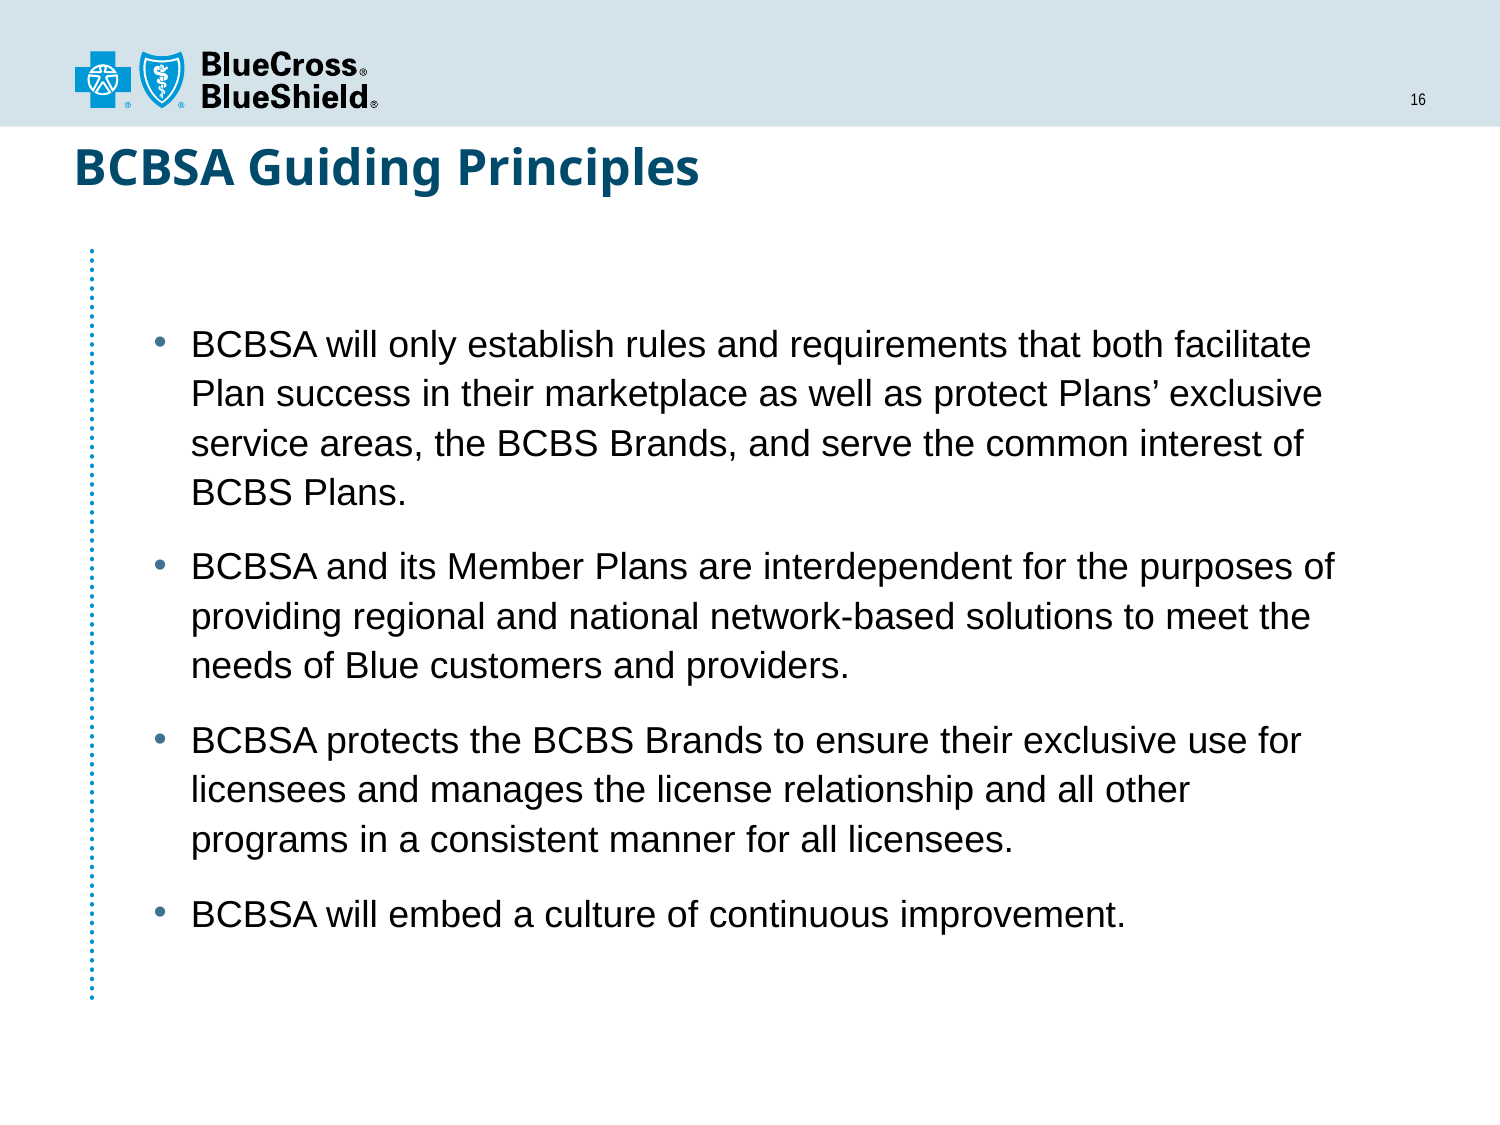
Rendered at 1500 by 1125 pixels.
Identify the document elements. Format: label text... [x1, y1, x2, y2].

picture [124, 101, 131, 109]
picture [178, 101, 185, 109]
title BCBSA Guiding Principles [73, 133, 1424, 259]
list BCBSA will only establish rules and requirements that both facilitate Plan success in their marketplace as well as protect Plans’ exclusive service areas, the BCBS Brands, and serve the common interest of BCBS Plans. BCBSA and its Member Plans are interdependent for the purposes of providing regional and national network-based solutions to meet the needs of Blue customers and providers. BCBSA protects the BCBS Brands to ensure their exclusive use for licensees and manages the license relationship and all other programs in a consistent manner for all licensees. BCBSA will embed a culture of continuous improvement. [153, 211, 1353, 1046]
